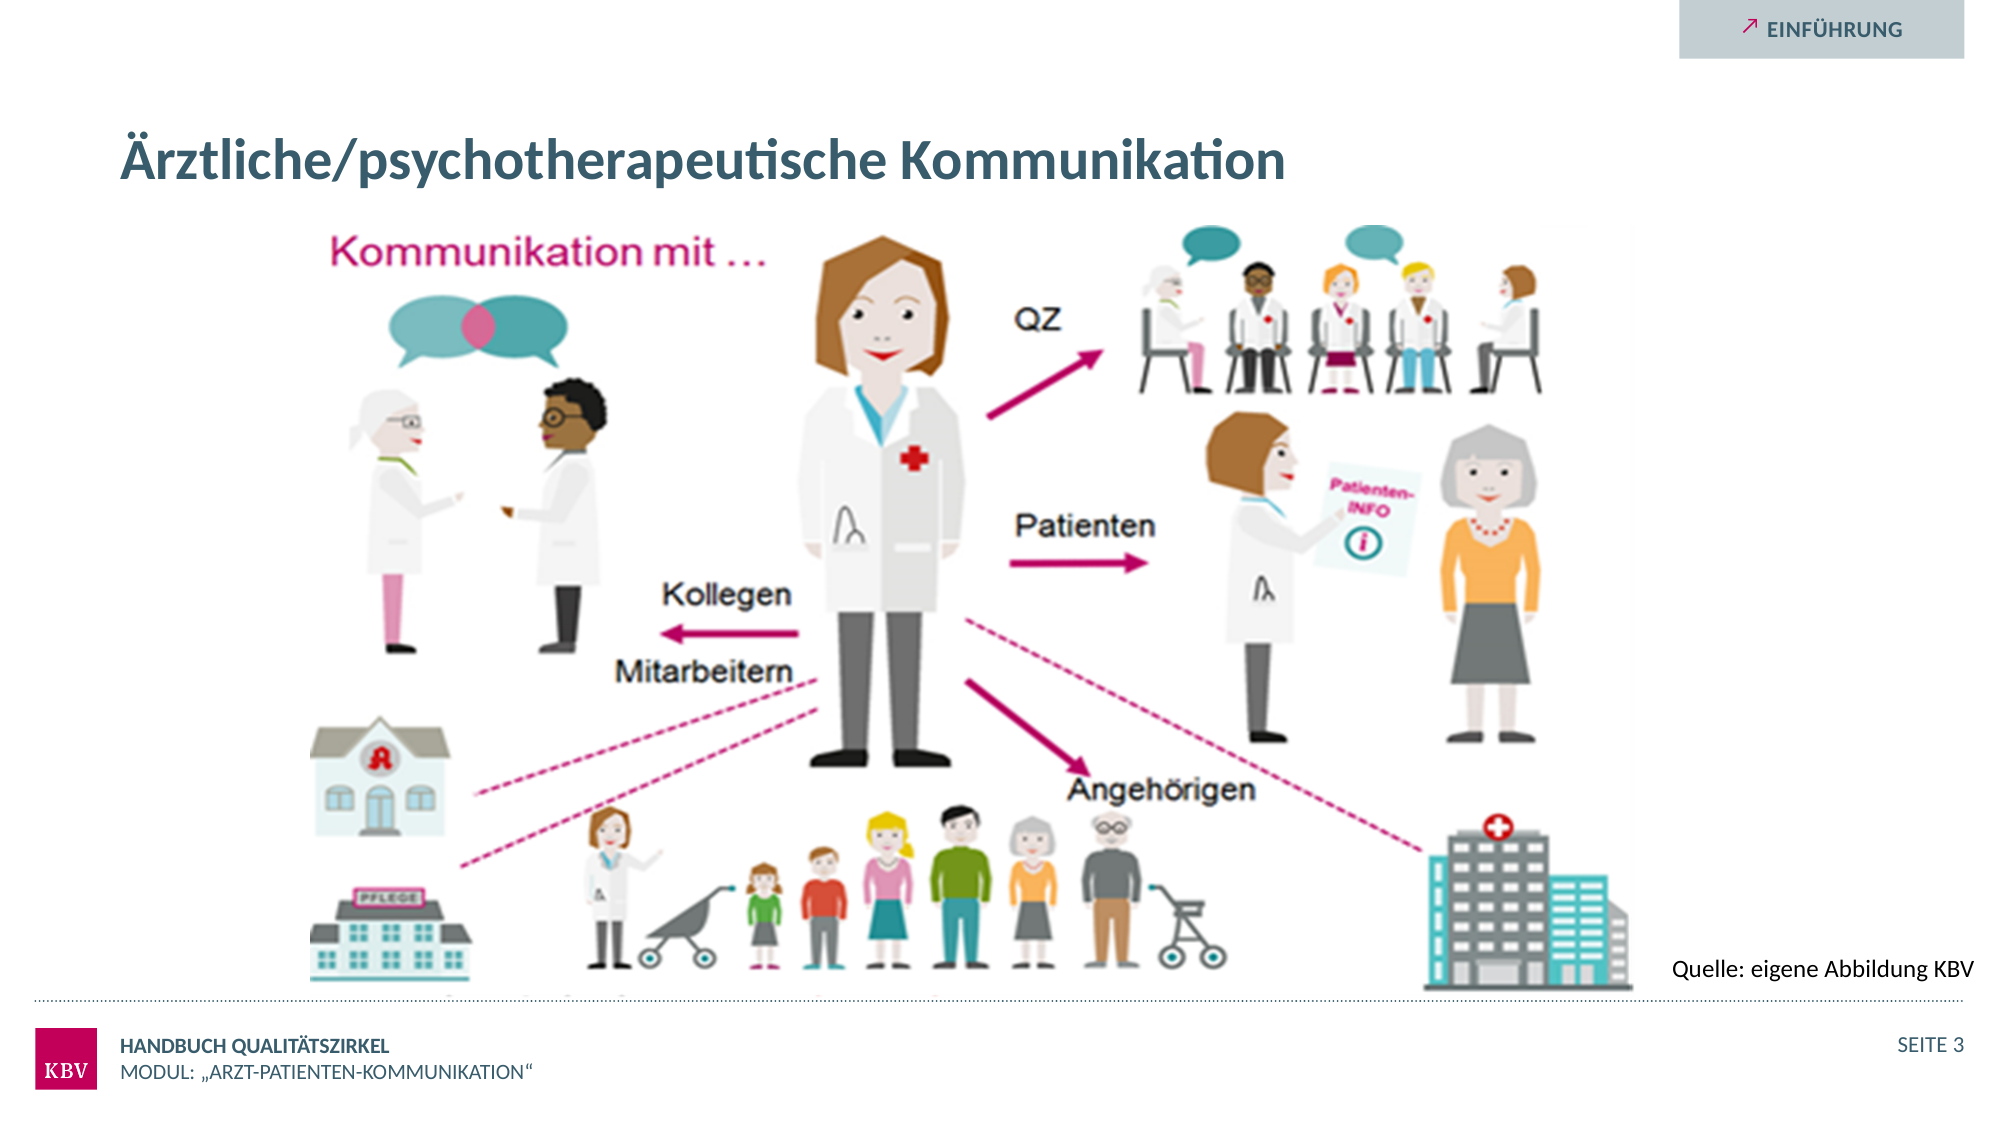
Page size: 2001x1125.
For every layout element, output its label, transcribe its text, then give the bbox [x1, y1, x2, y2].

title Ärztliche/psychotherapeutische Kommunikation [120, 129, 1880, 201]
footer Handbuch Qualitätszirkel [120, 1030, 1668, 1056]
text_box Quelle: eigene Abbildung KBV [1657, 945, 1990, 991]
slide_number Seite 3 [1787, 1030, 1965, 1057]
picture [310, 225, 1636, 999]
list Einführung [1679, 0, 1965, 59]
slide_number Modul: „Arzt-Patienten-Kommunikation“ [120, 1056, 1668, 1084]
